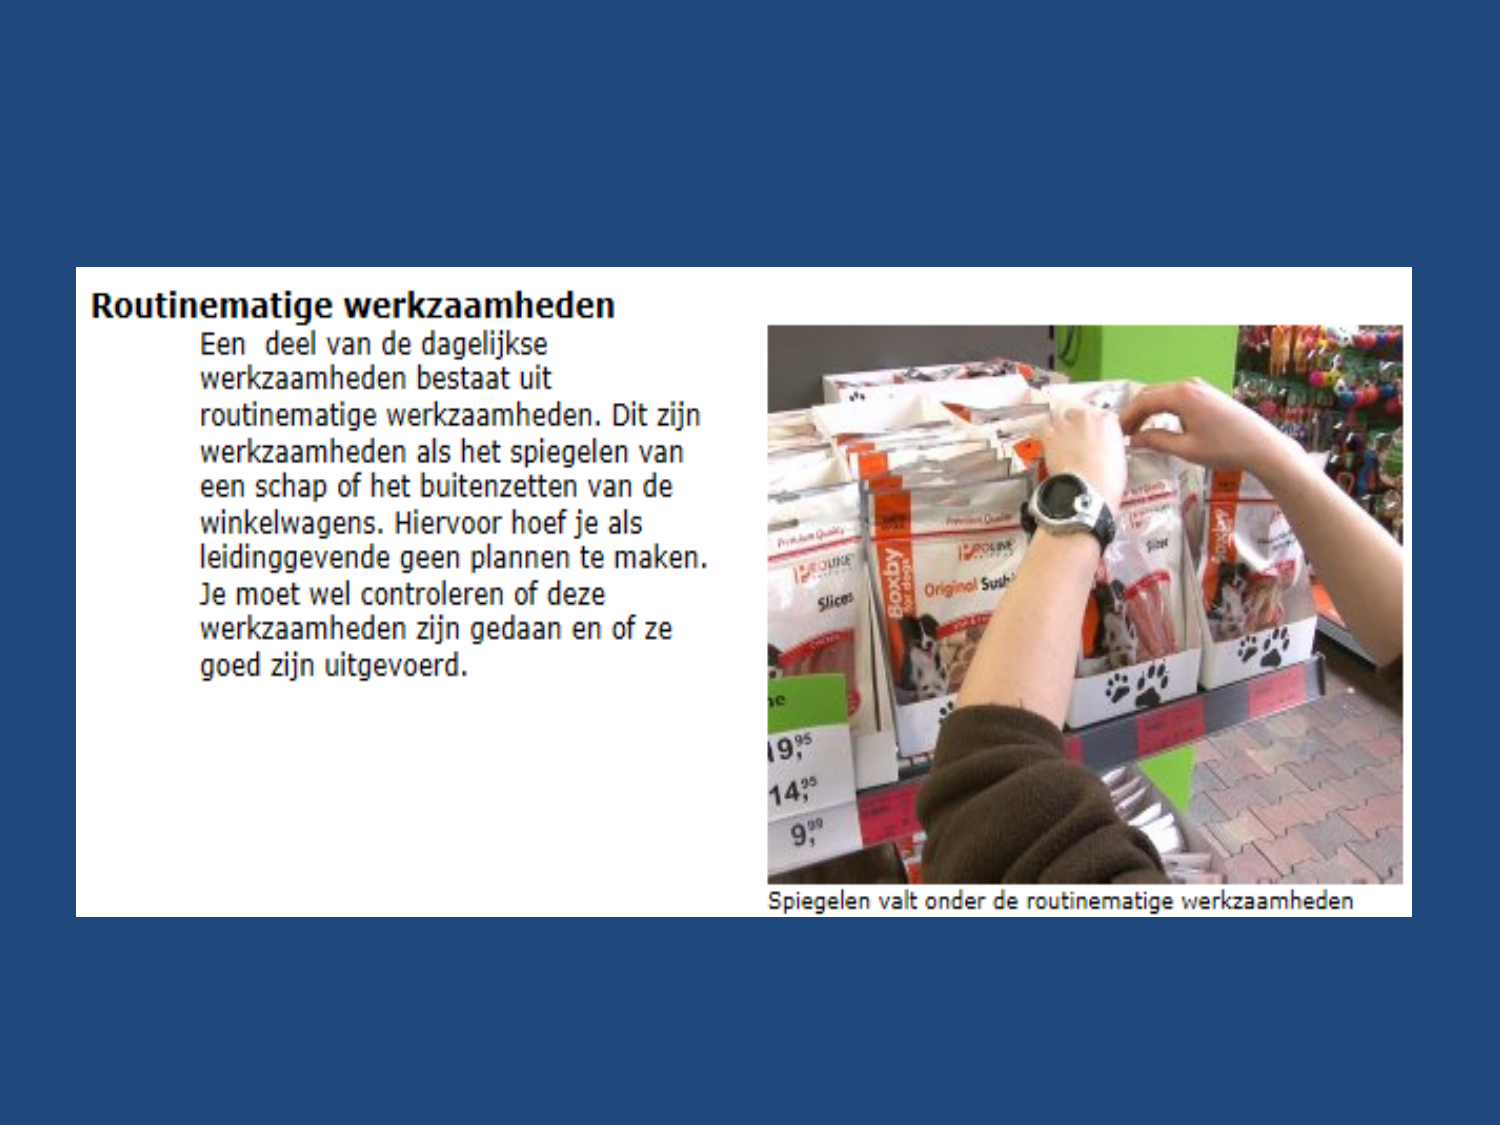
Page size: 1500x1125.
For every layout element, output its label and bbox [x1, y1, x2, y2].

list [76, 266, 1412, 918]
